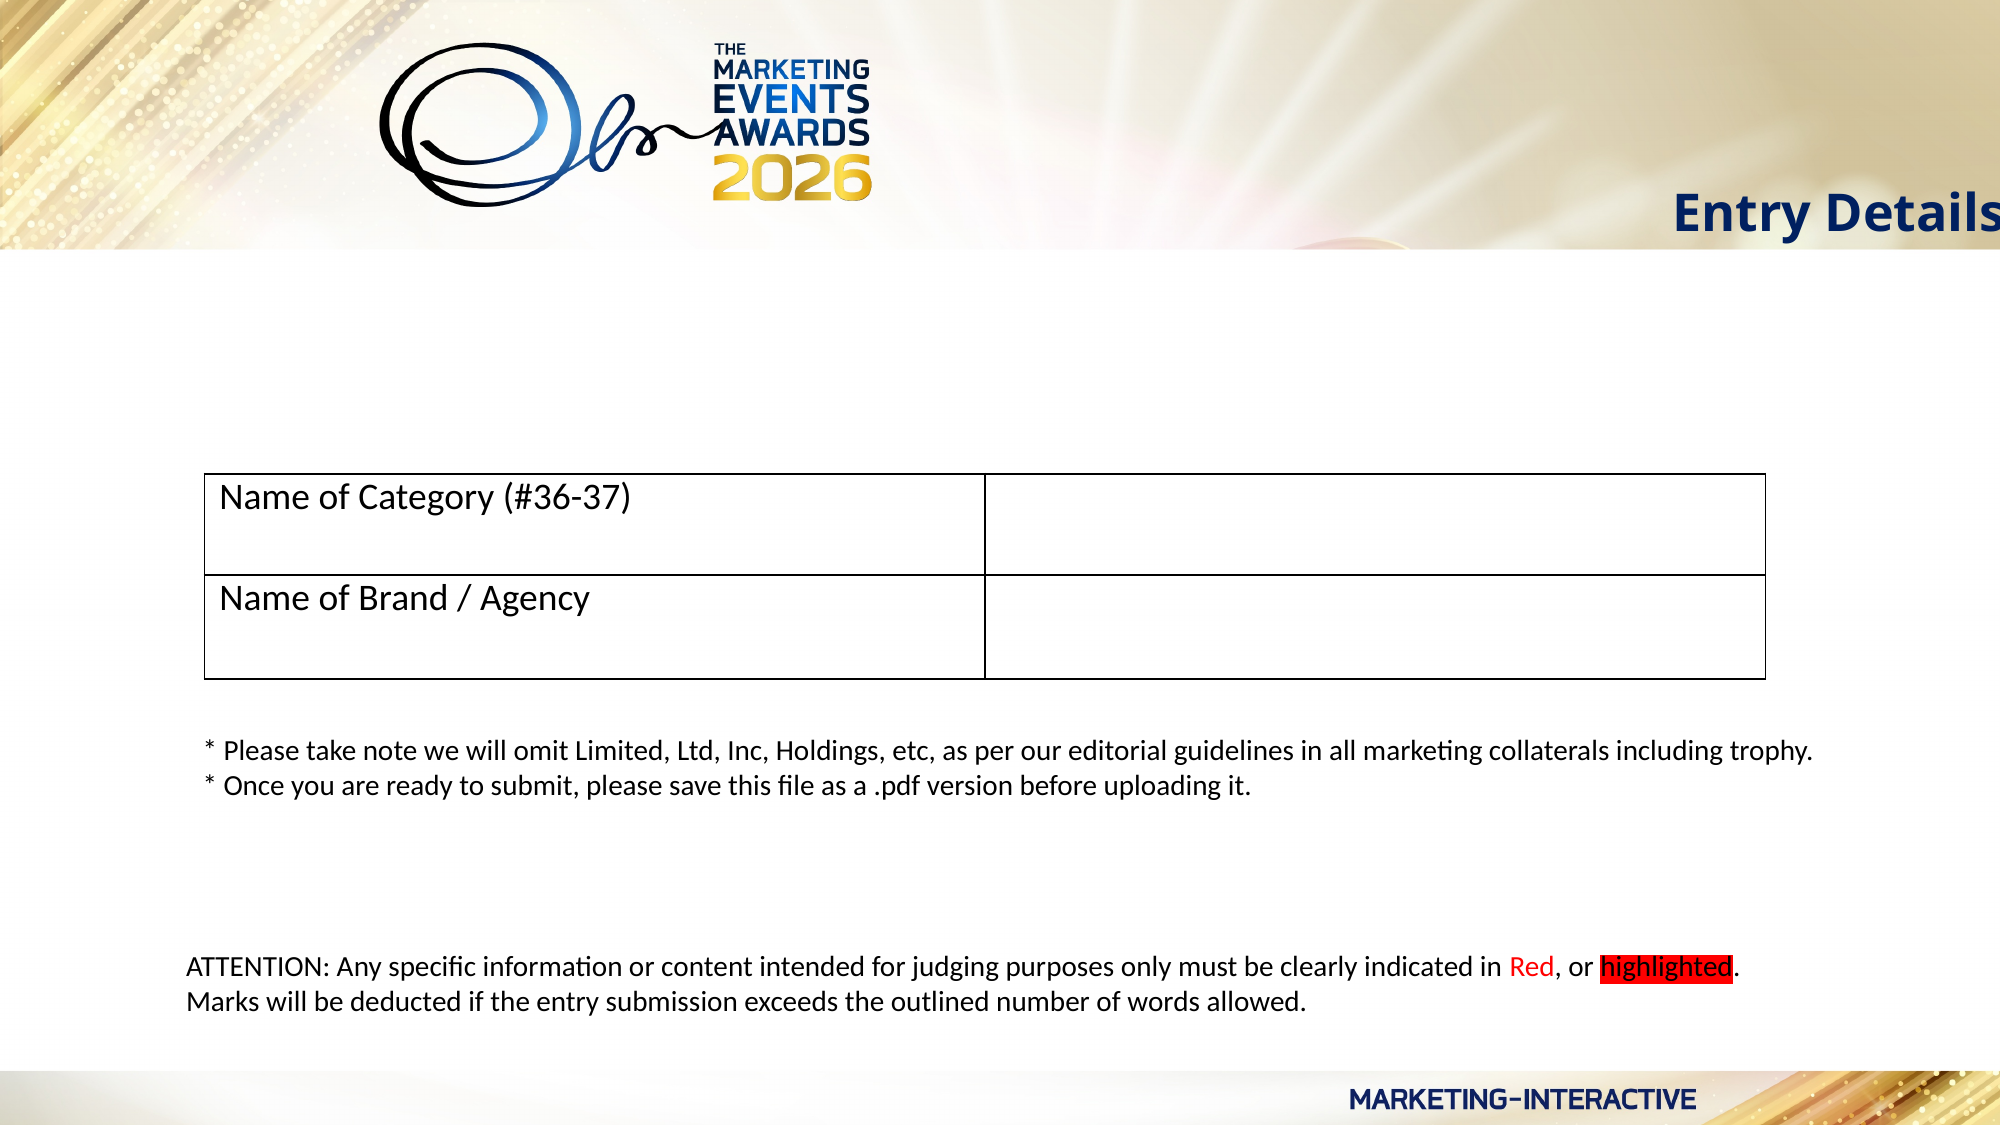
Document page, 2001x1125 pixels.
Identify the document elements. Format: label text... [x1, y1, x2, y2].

text_box * Please take note we will omit Limited, Ltd, Inc, Holdings, etc, as per our editorial guidelines in all marketing collaterals including trophy. * Once you are ready to submit, please save this file as a .pdf version before uploading it. [187, 723, 1875, 809]
table_header [986, 475, 1765, 574]
text_box Entry Details [1657, 166, 2000, 254]
text_box ATTENTION: Any specific information or content intended for judging purposes only must be clearly indicated in Red, or highlighted. Marks will be deducted if the entry submission exceeds the outlined number of words allowed. [171, 939, 1799, 1025]
table_cell Name of Brand / Agency [205, 576, 984, 678]
table_header Name of Category (#36-37) [205, 475, 984, 574]
table_cell [986, 576, 1765, 678]
picture [0, 0, 2000, 1125]
